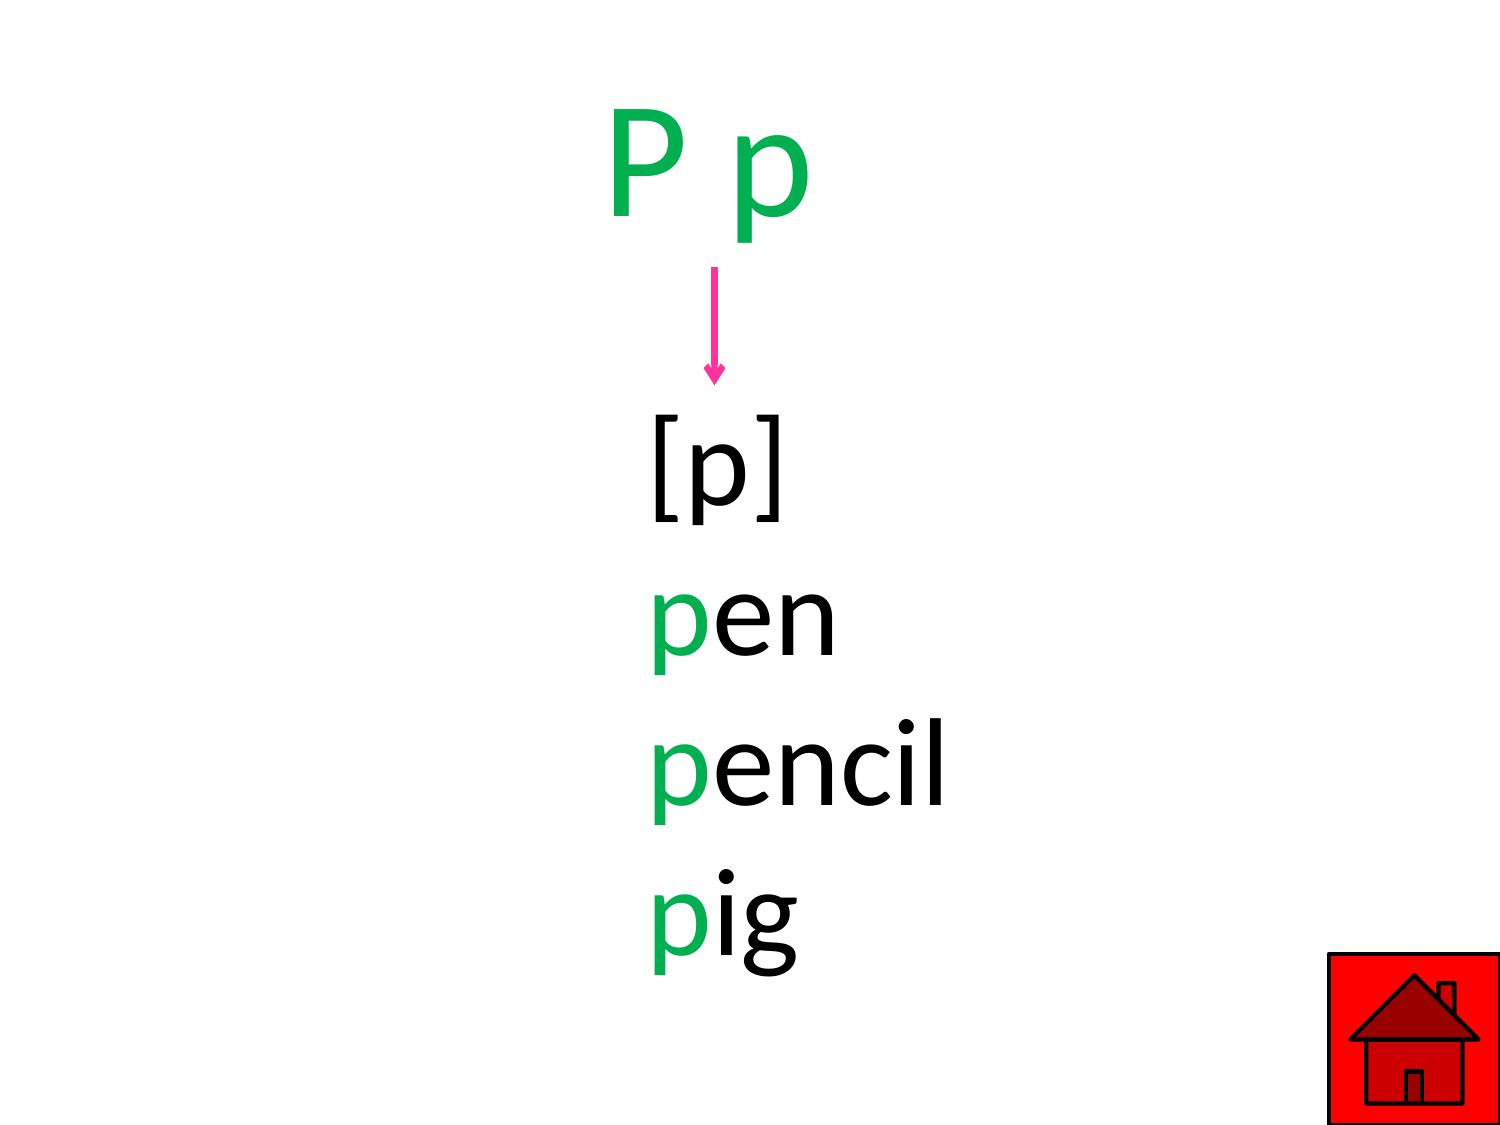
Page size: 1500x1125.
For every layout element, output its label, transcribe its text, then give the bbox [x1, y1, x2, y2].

text_box [1327, 952, 1500, 1125]
text_box [p] pen pencil pig [631, 373, 1022, 989]
text_box P p [301, 42, 1117, 258]
